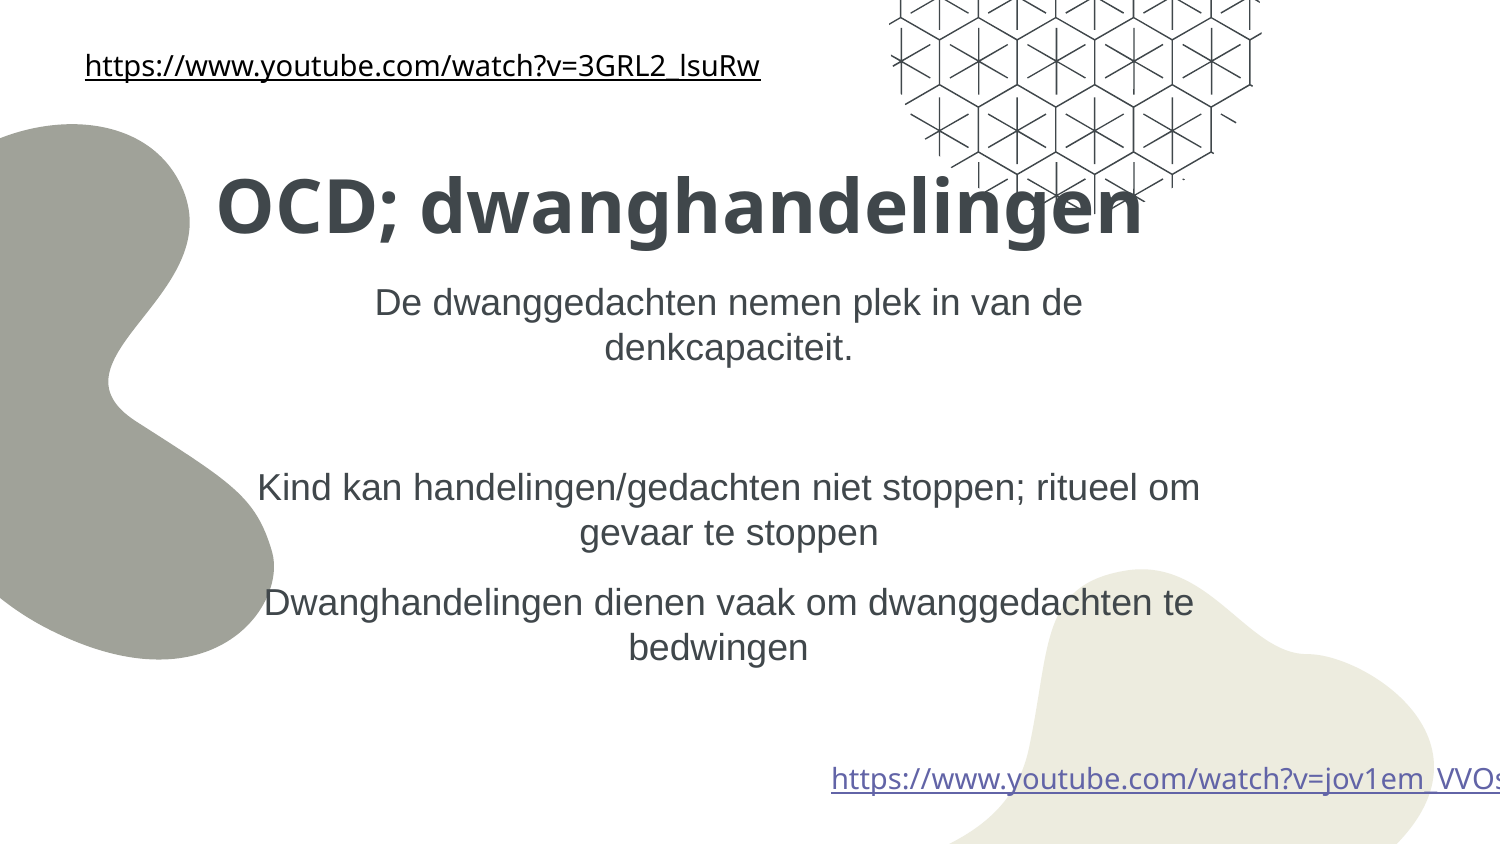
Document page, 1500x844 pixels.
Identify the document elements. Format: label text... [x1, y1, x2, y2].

subtitle De dwanggedachten nemen plek in van de denkcapaciteit. Kind kan handelingen/gedachten niet stoppen; ritueel om gevaar te stoppen Dwanghandelingen dienen vaak om dwanggedachten te bedwingen [236, 263, 1222, 466]
text_box https://www.youtube.com/watch?v=3GRL2_lsuRw [69, 40, 945, 95]
title OCD; dwanghandelingen [197, 131, 1183, 264]
text_box https://www.youtube.com/watch?v=jov1em_VVOs [816, 753, 1500, 808]
